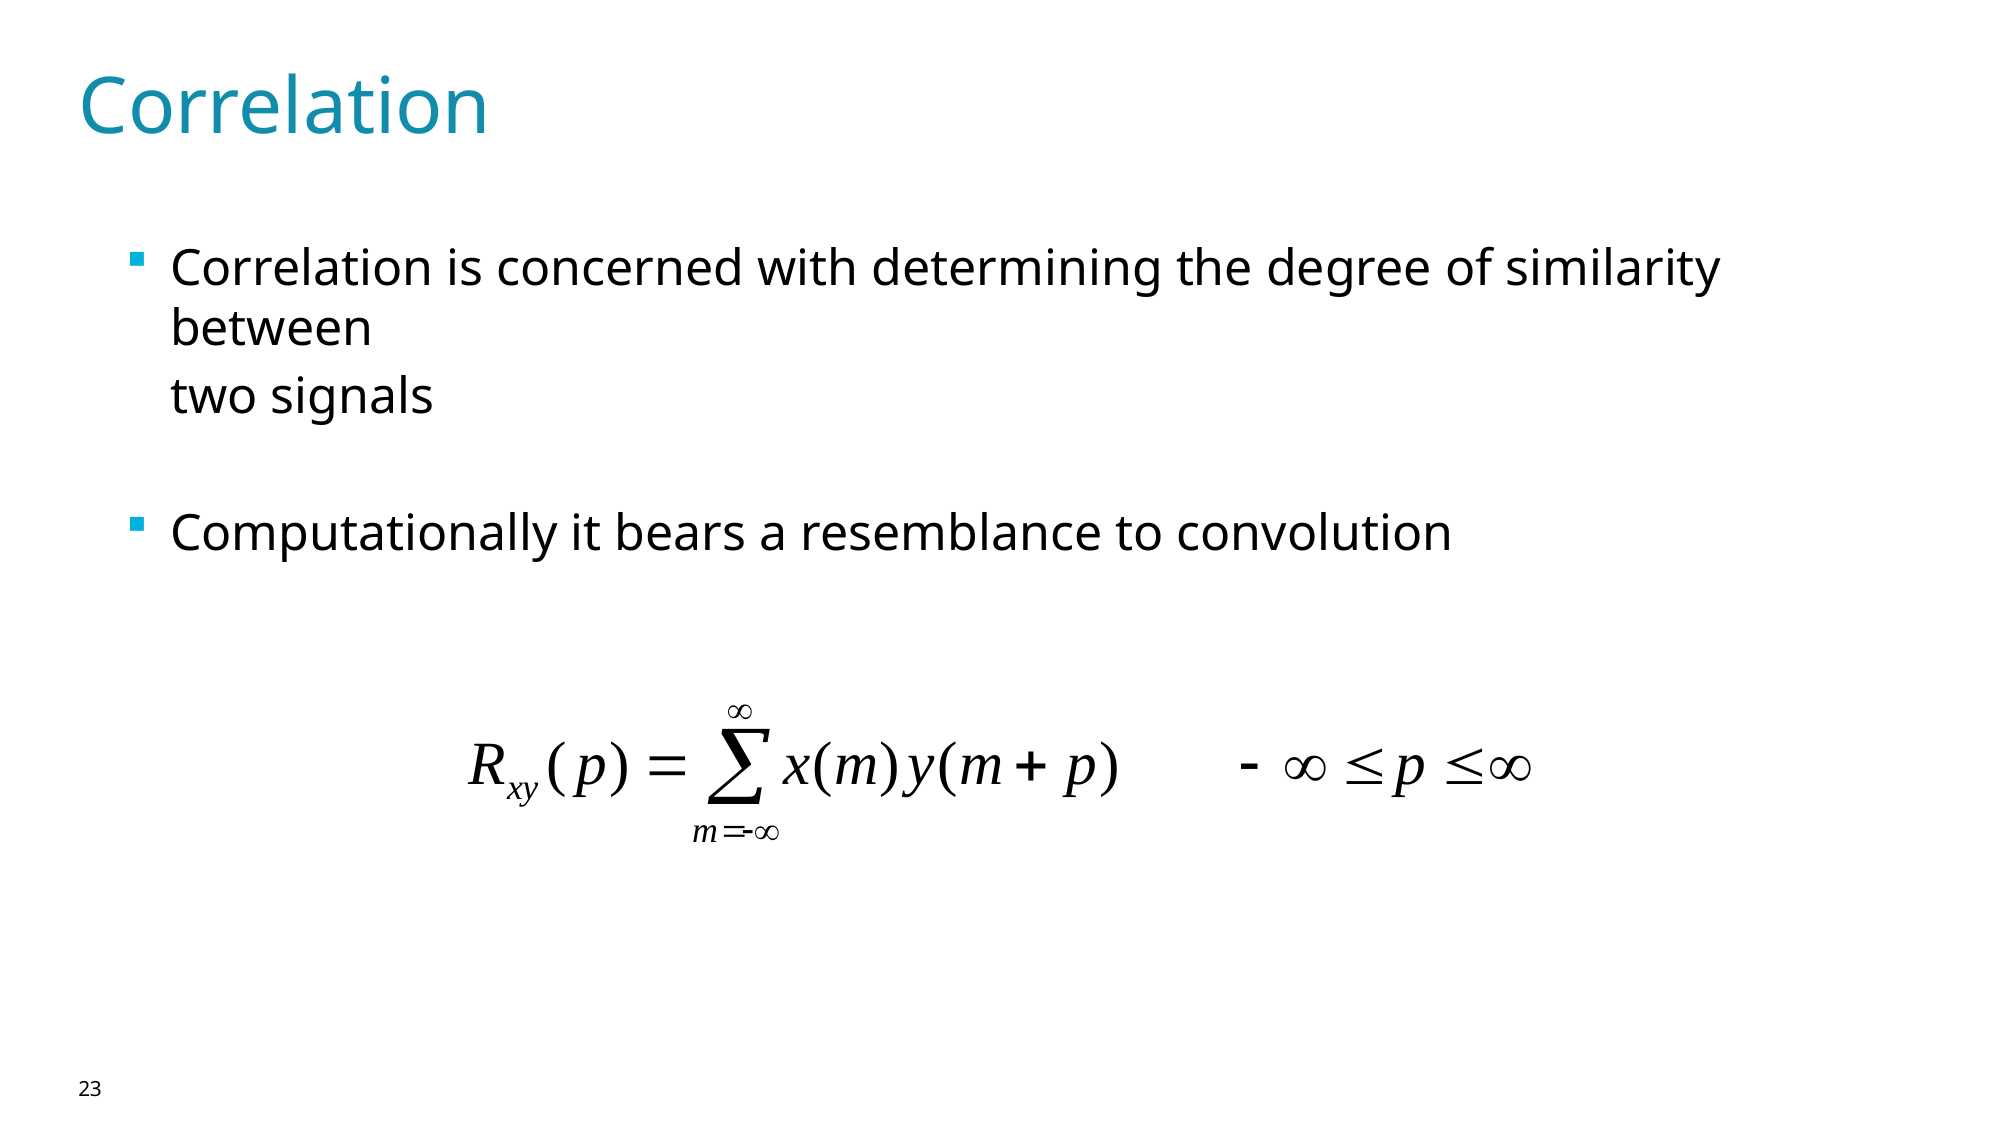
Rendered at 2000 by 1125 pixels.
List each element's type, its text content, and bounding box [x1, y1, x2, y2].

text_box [457, 681, 1543, 856]
title Correlation [78, 55, 1910, 150]
text_box Correlation is concerned with determining the degree of similarity between two signals Computationally it bears a resemblance to convolution [111, 228, 1888, 667]
